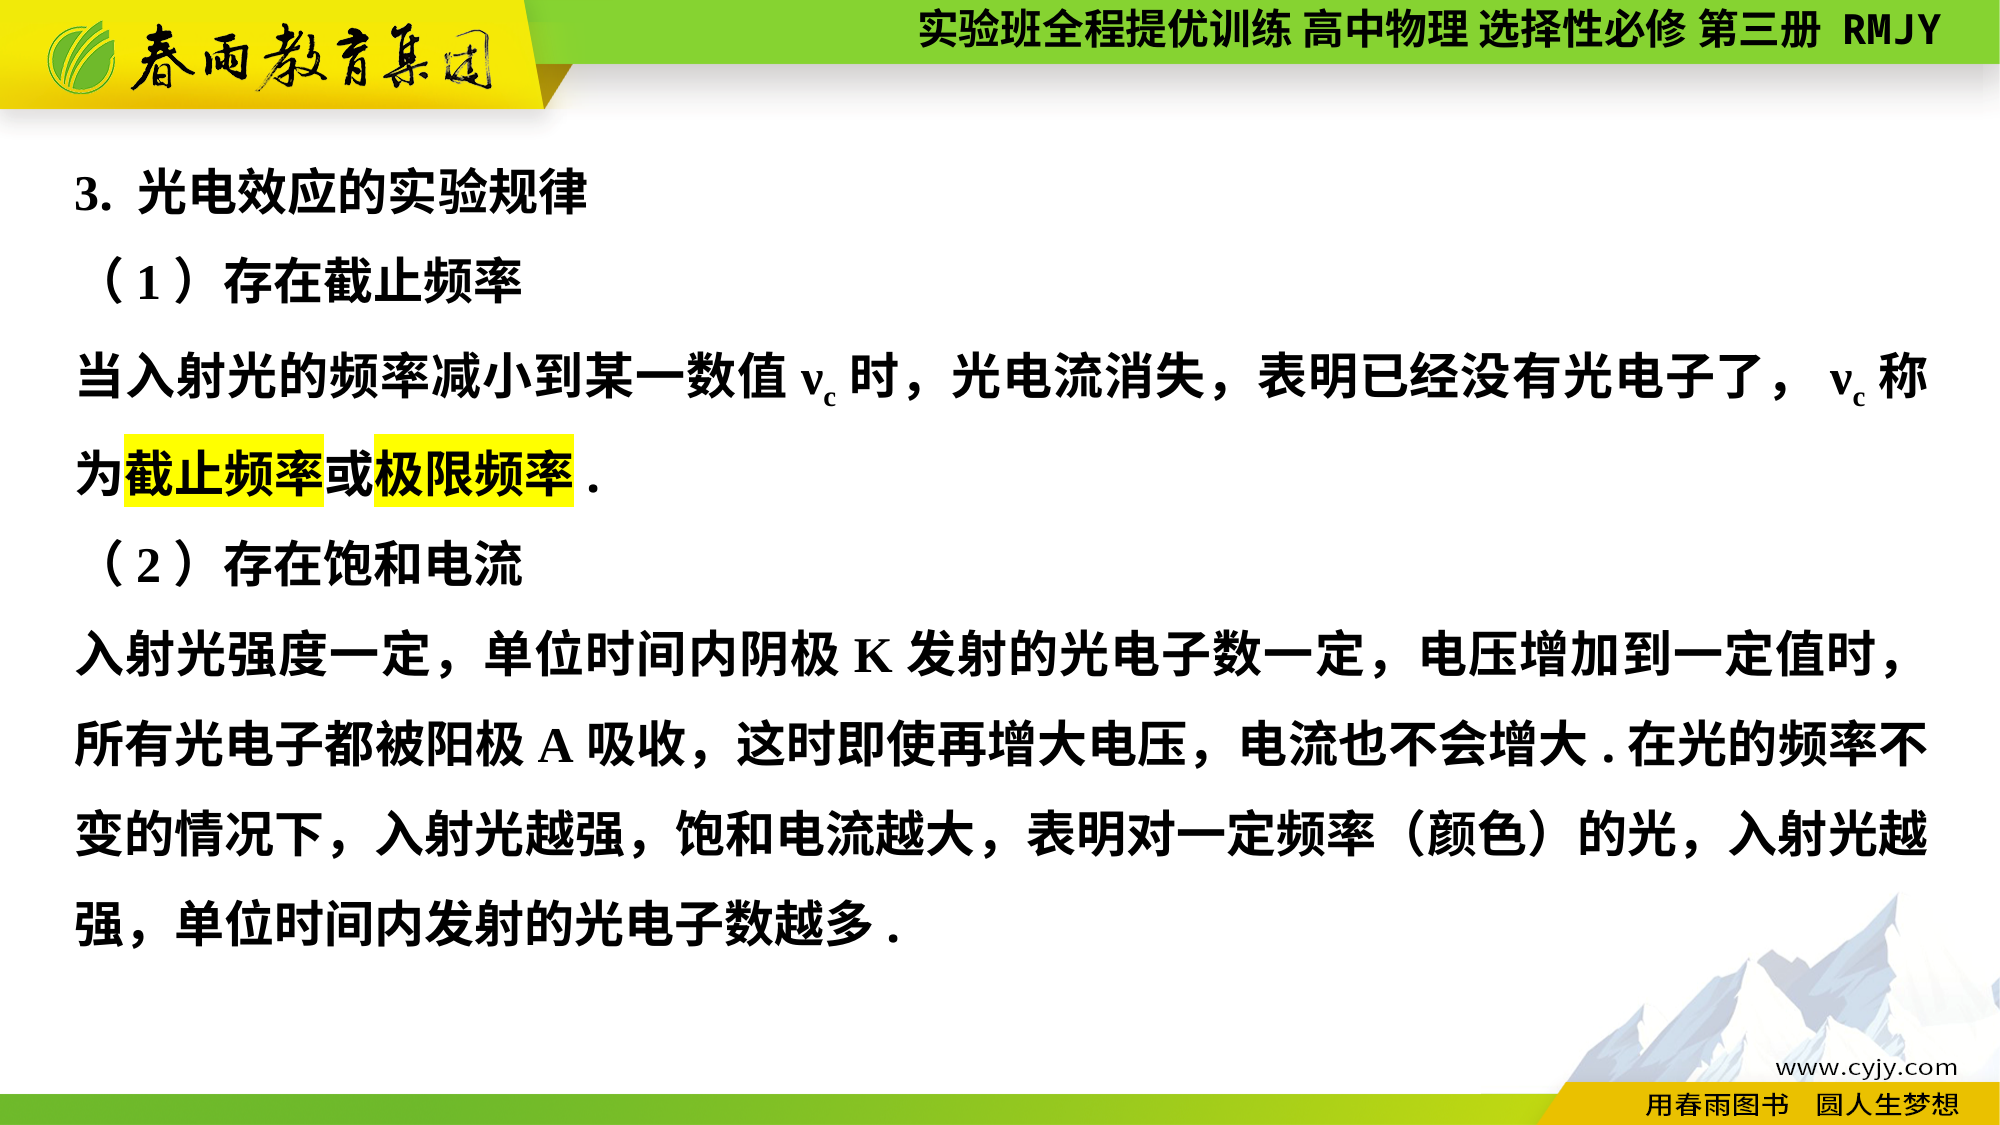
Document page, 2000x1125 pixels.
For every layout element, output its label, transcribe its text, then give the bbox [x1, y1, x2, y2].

picture [0, 0, 2000, 1125]
list 3. 光电效应的实验规律 （1）存在截止频率 当入射光的频率减小到某一数值νc时，光电流消失，表明已经没有光电子了，νc称为截止频率或极限频率. （2）存在饱和电流 入射光强度一定，单位时间内阴极K发射的光电子数一定，电压增加到一定值时，所有光电子都被阳极A吸收，这时即使再增大电压，电流也不会增大.在光的频率不变的情况下，入射光越强，饱和电流越大，表明对一定频率（颜色）的光，入射光越强，单位时间内发射的光电子数越多. [59, 122, 1944, 944]
